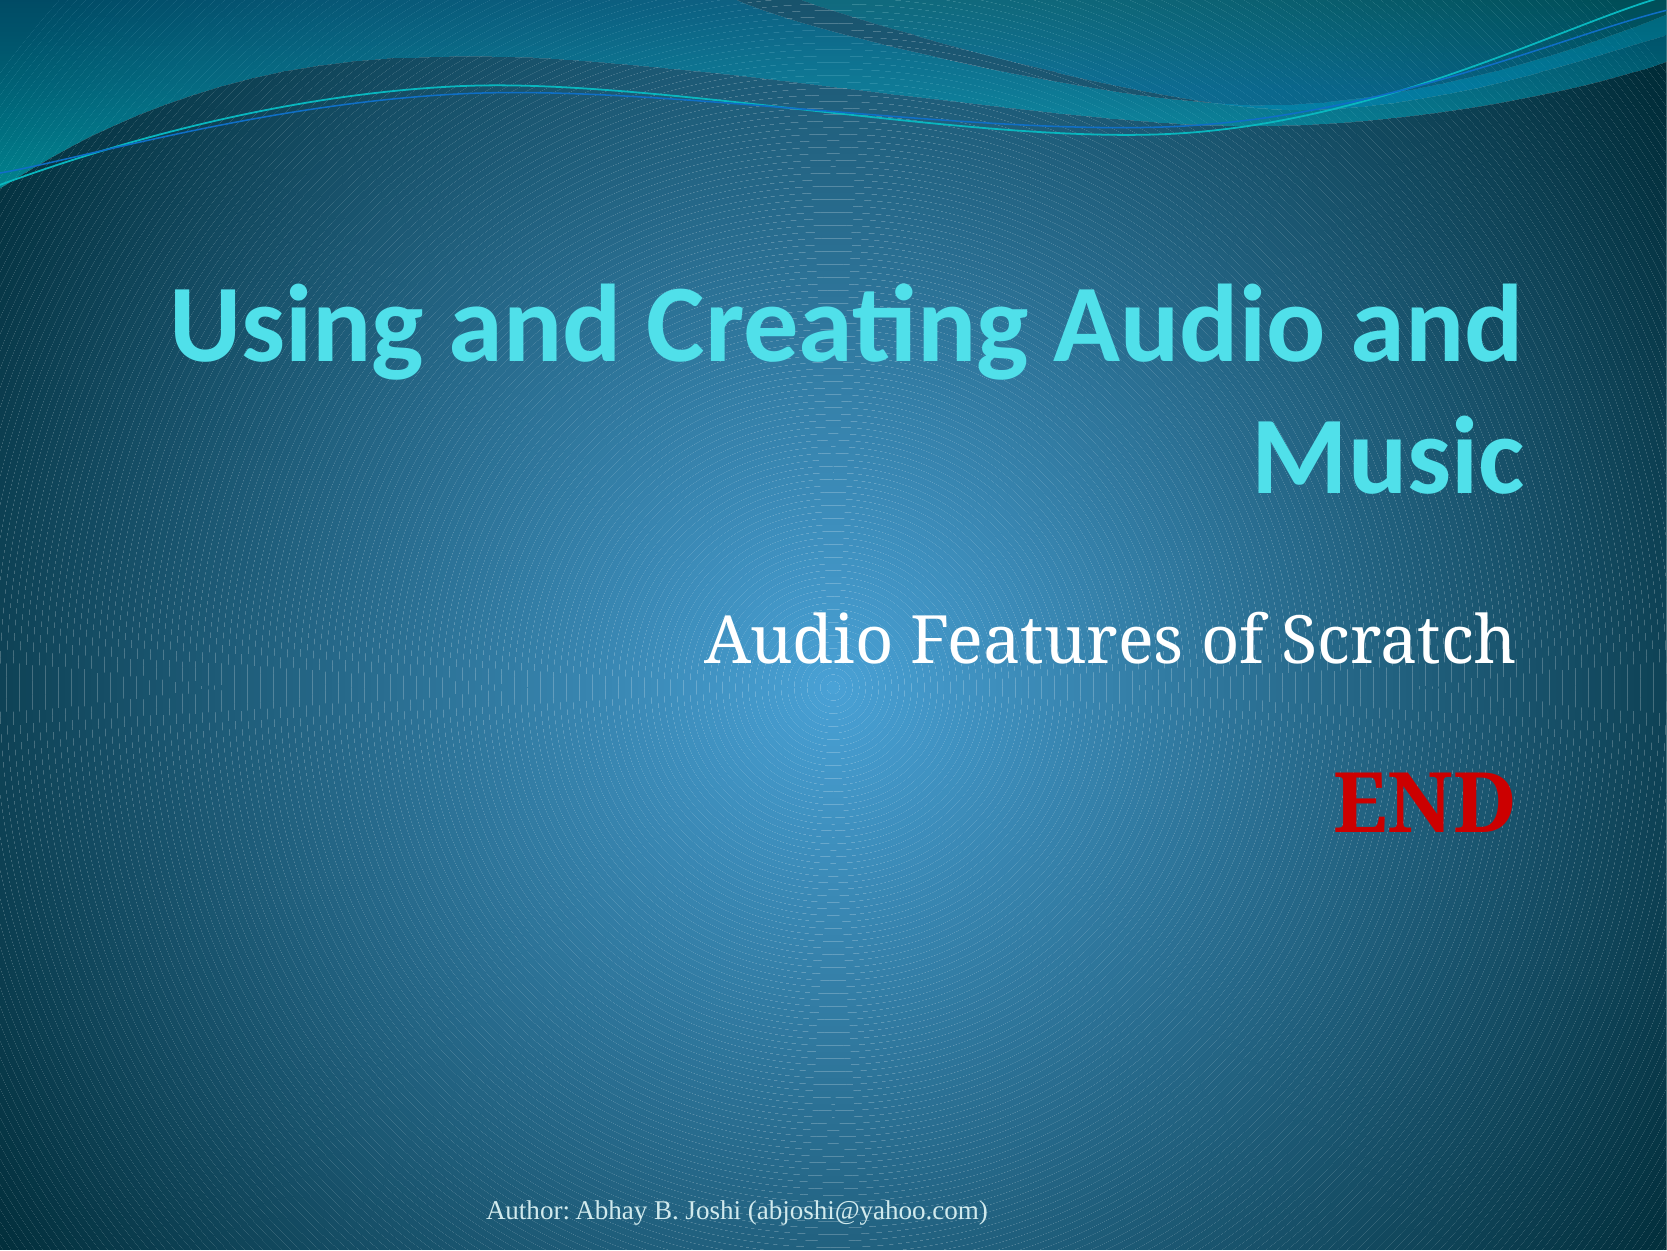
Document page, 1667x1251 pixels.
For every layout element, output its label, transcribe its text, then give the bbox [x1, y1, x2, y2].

subtitle Audio Features of Scratch END [97, 588, 1529, 908]
title Using and Creating Audio and Music [97, 249, 1529, 584]
footer Author: Abhay B. Joshi (abjoshi@yahoo.com) [486, 1158, 1098, 1226]
